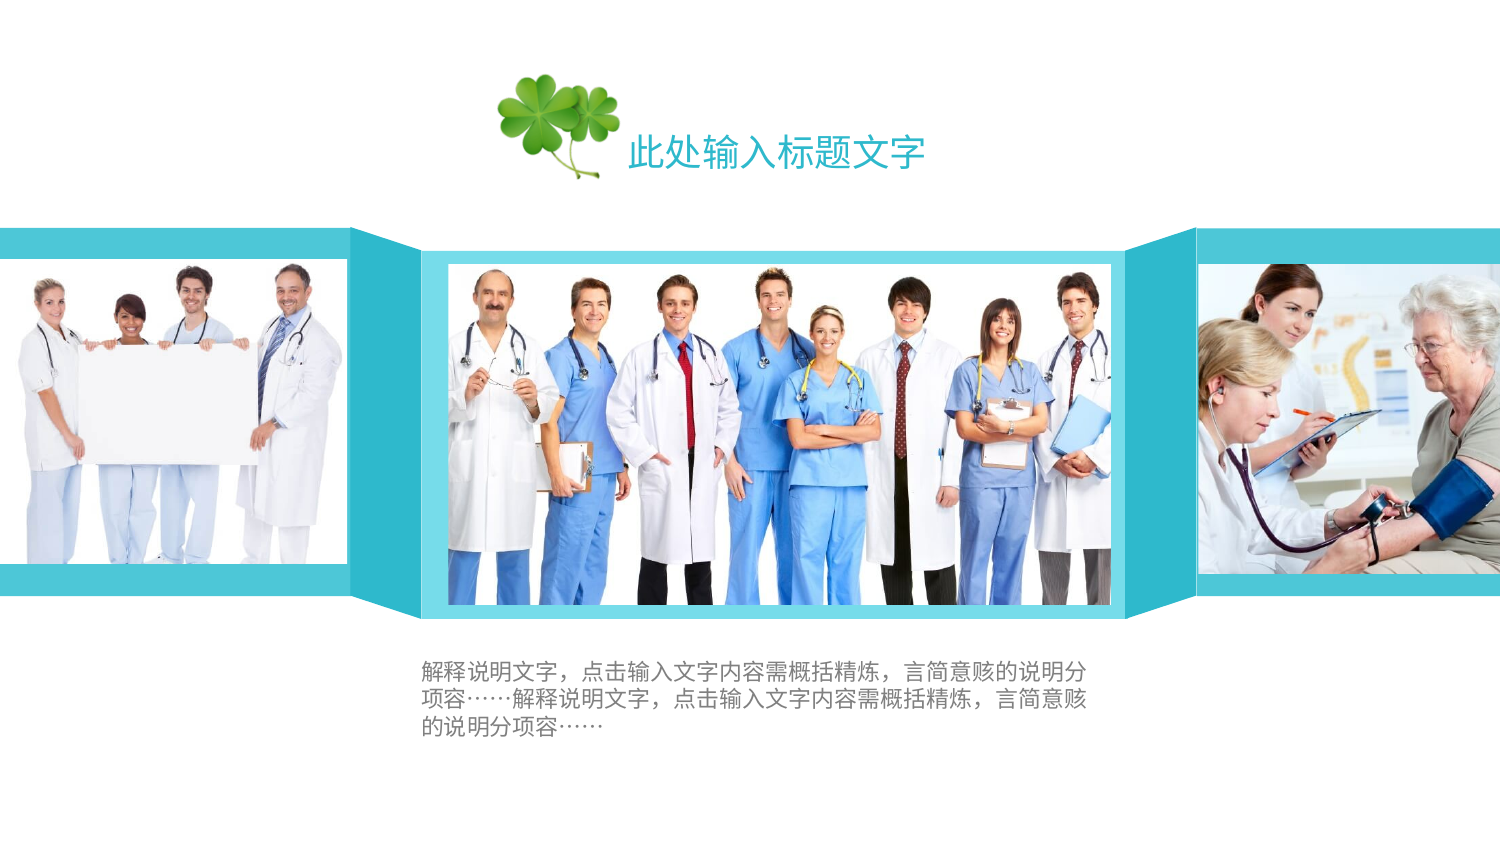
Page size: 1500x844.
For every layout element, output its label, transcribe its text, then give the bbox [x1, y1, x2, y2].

picture [0, 259, 348, 565]
text_box 此处输入标题文字 [642, 121, 943, 182]
picture [472, 37, 656, 216]
text_box 解释说明文字，点击输入文字内容需概括精炼，言简意赅的说明分项容……解释说明文字，点击输入文字内容需概括精炼，言简意赅的说明分项容…… [406, 650, 1103, 748]
picture [1198, 264, 1500, 574]
text_box [1123, 225, 1198, 621]
text_box [1195, 226, 1500, 266]
text_box [348, 224, 423, 622]
text_box [0, 572, 349, 598]
text_box [0, 226, 348, 259]
picture [448, 263, 1112, 605]
text_box [1195, 579, 1500, 598]
text_box [420, 249, 1123, 621]
